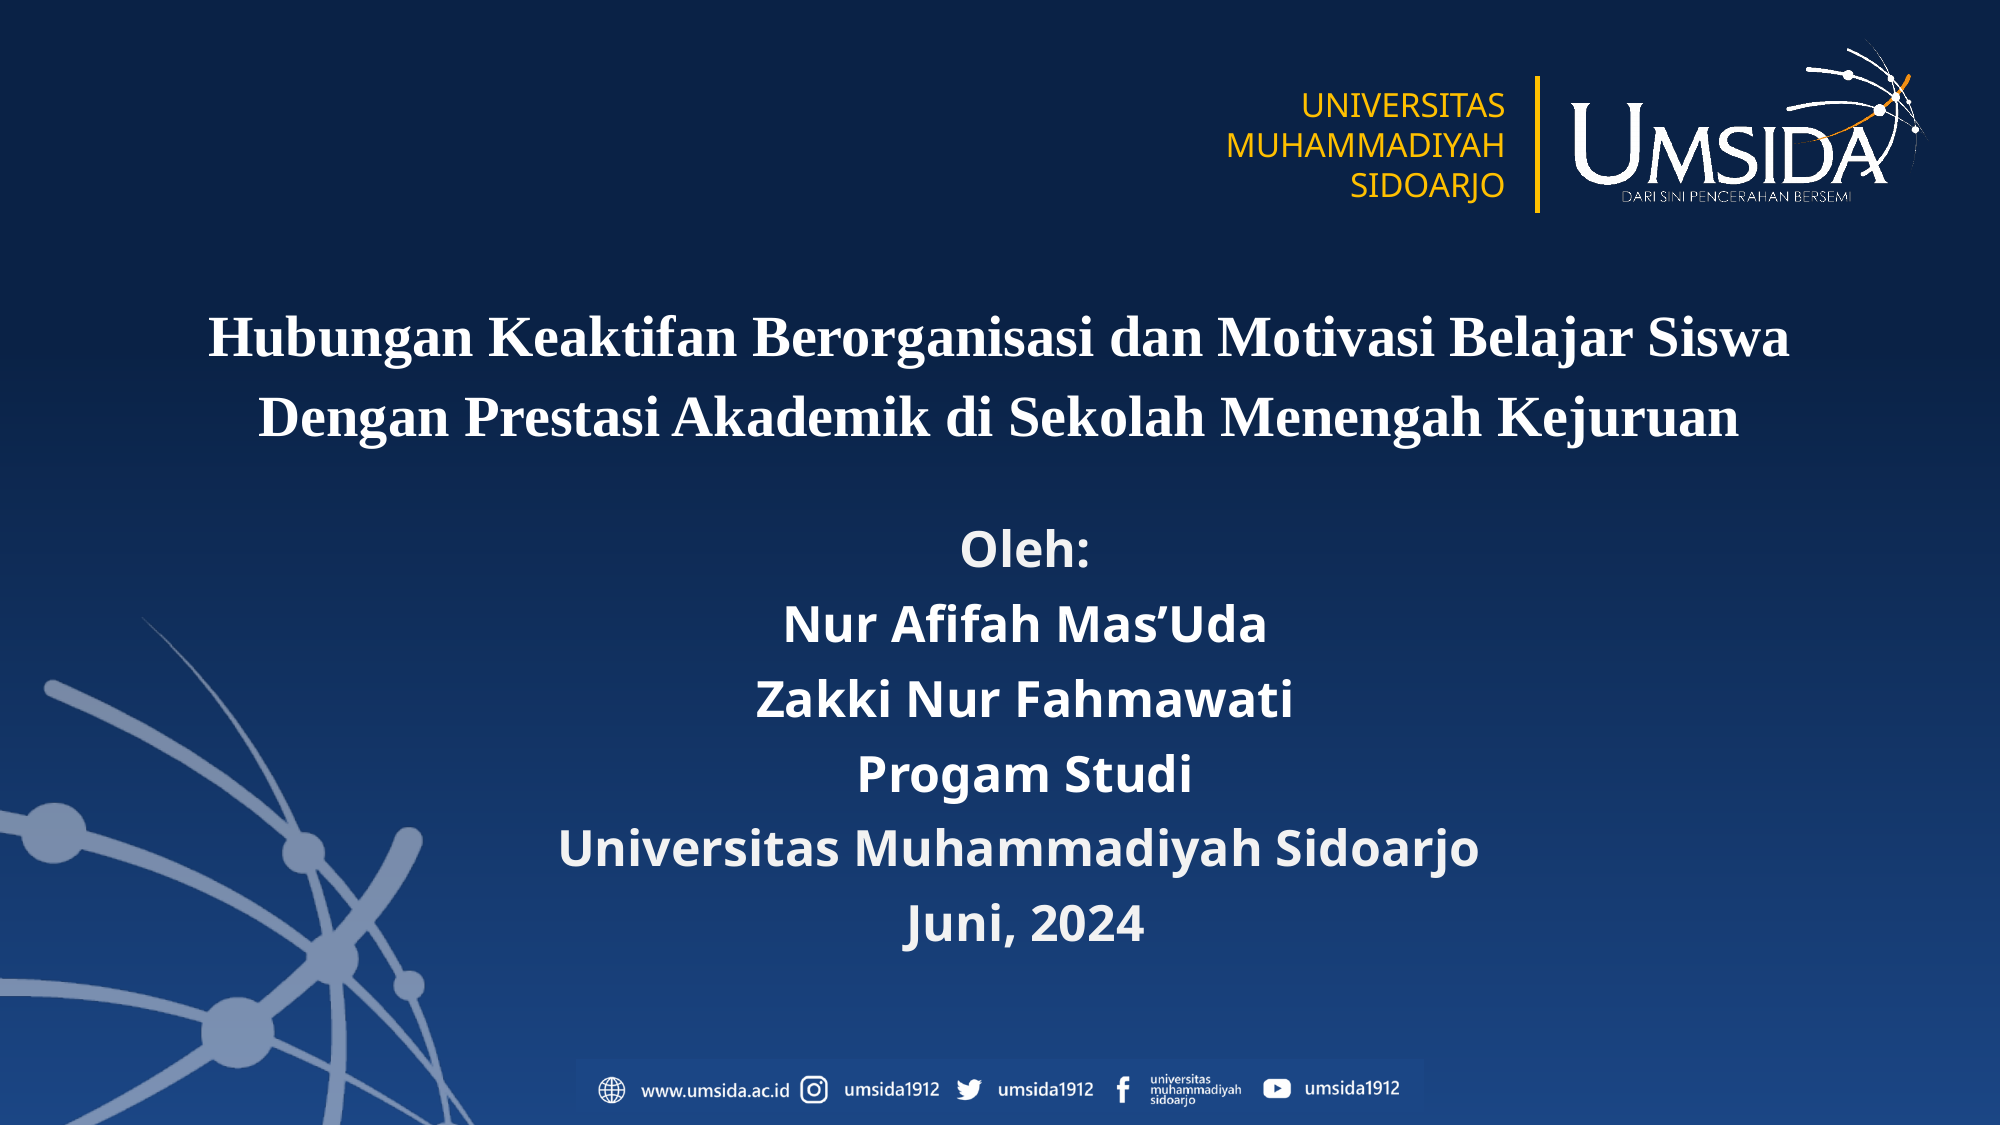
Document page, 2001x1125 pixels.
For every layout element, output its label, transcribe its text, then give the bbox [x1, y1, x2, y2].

picture [575, 1059, 1425, 1112]
picture [0, 575, 517, 1125]
picture [1570, 37, 1930, 202]
subtitle Oleh: Nur Afifah Mas’Uda Zakki Nur Fahmawati Progam Studi Universitas Muhammadiyah Sidoarjo Juni, 2024 [306, 516, 1745, 695]
title Hubungan Keaktifan Berorganisasi dan Motivasi Belajar Siswa Dengan Prestasi Akademik di Sekolah Menengah Kejuruan [119, 197, 1881, 606]
